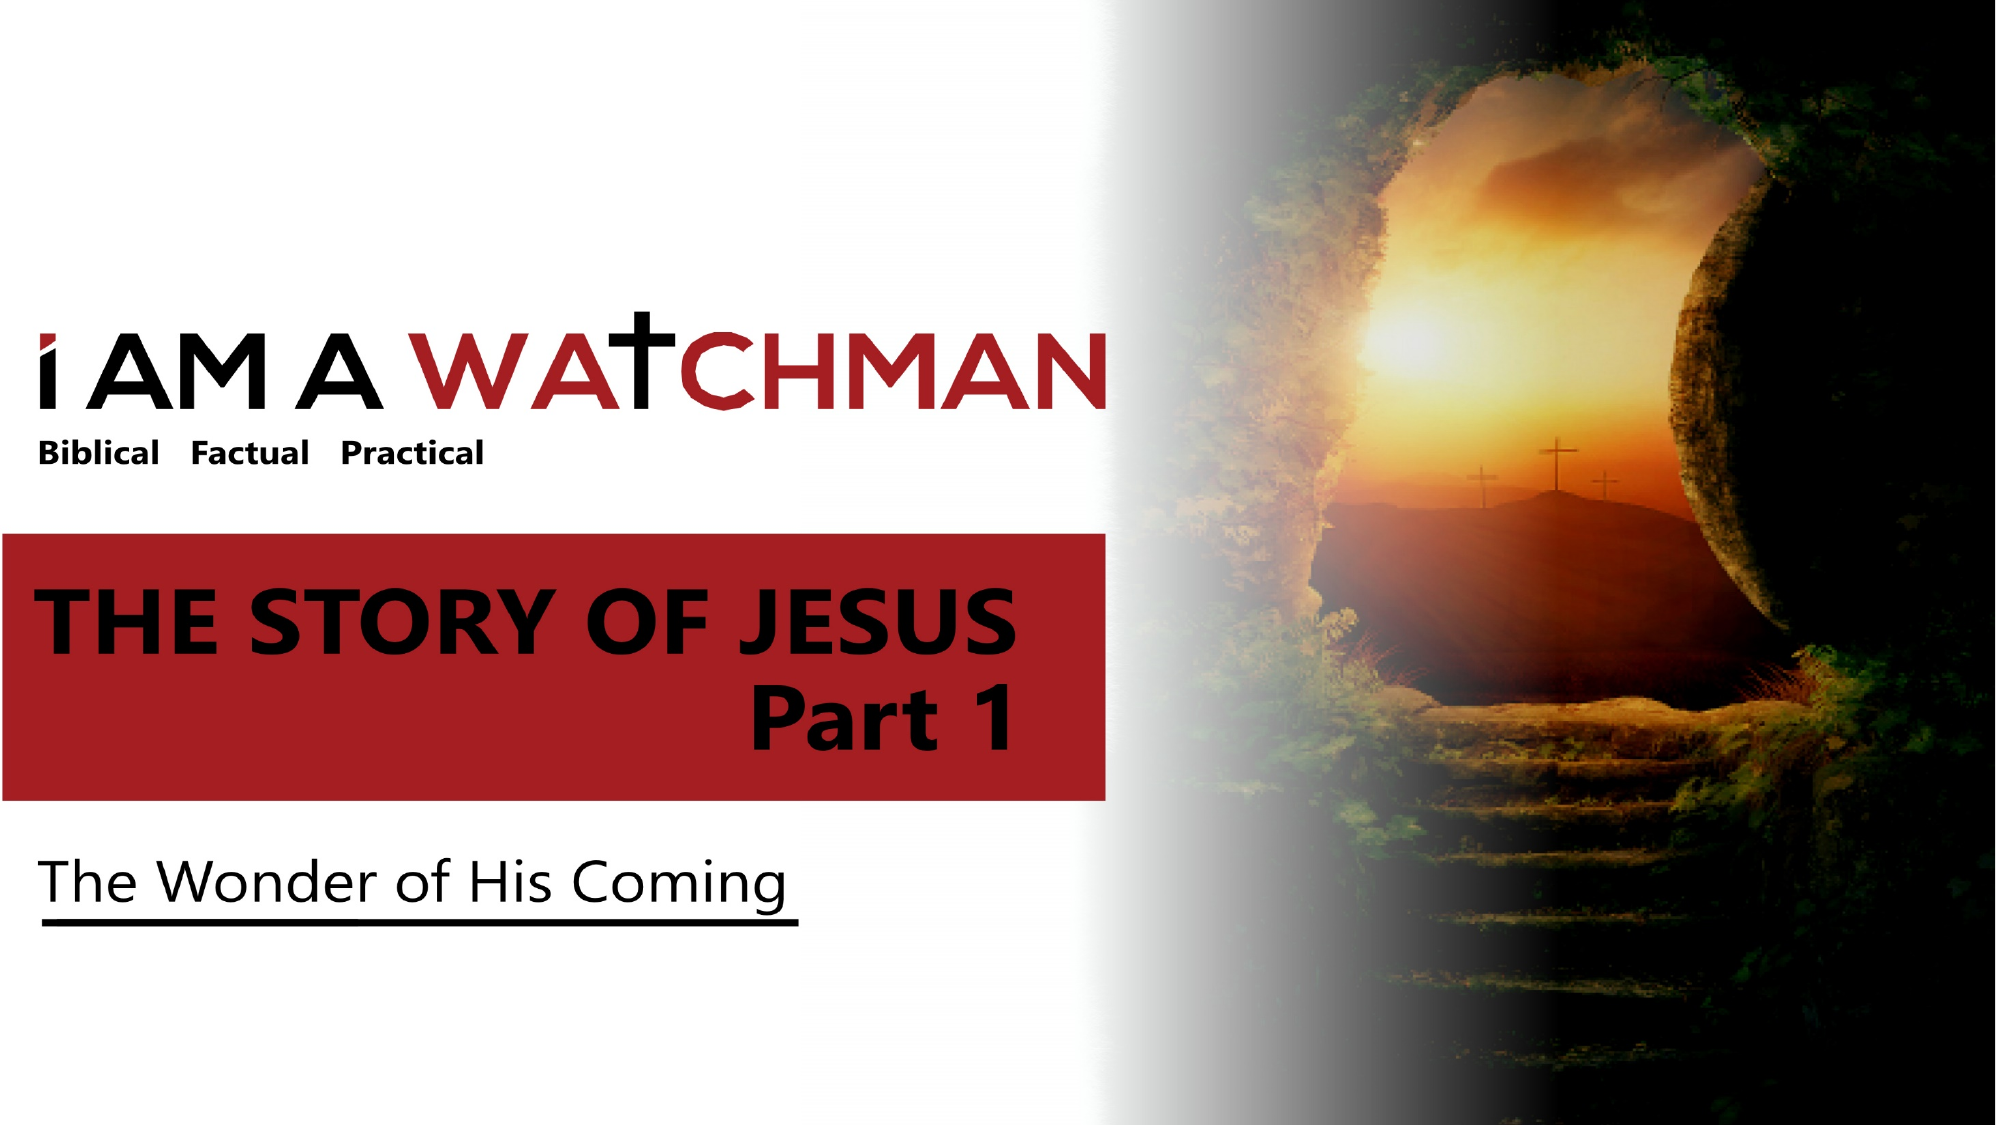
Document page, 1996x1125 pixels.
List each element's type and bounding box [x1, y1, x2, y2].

list [0, 0, 1996, 1125]
